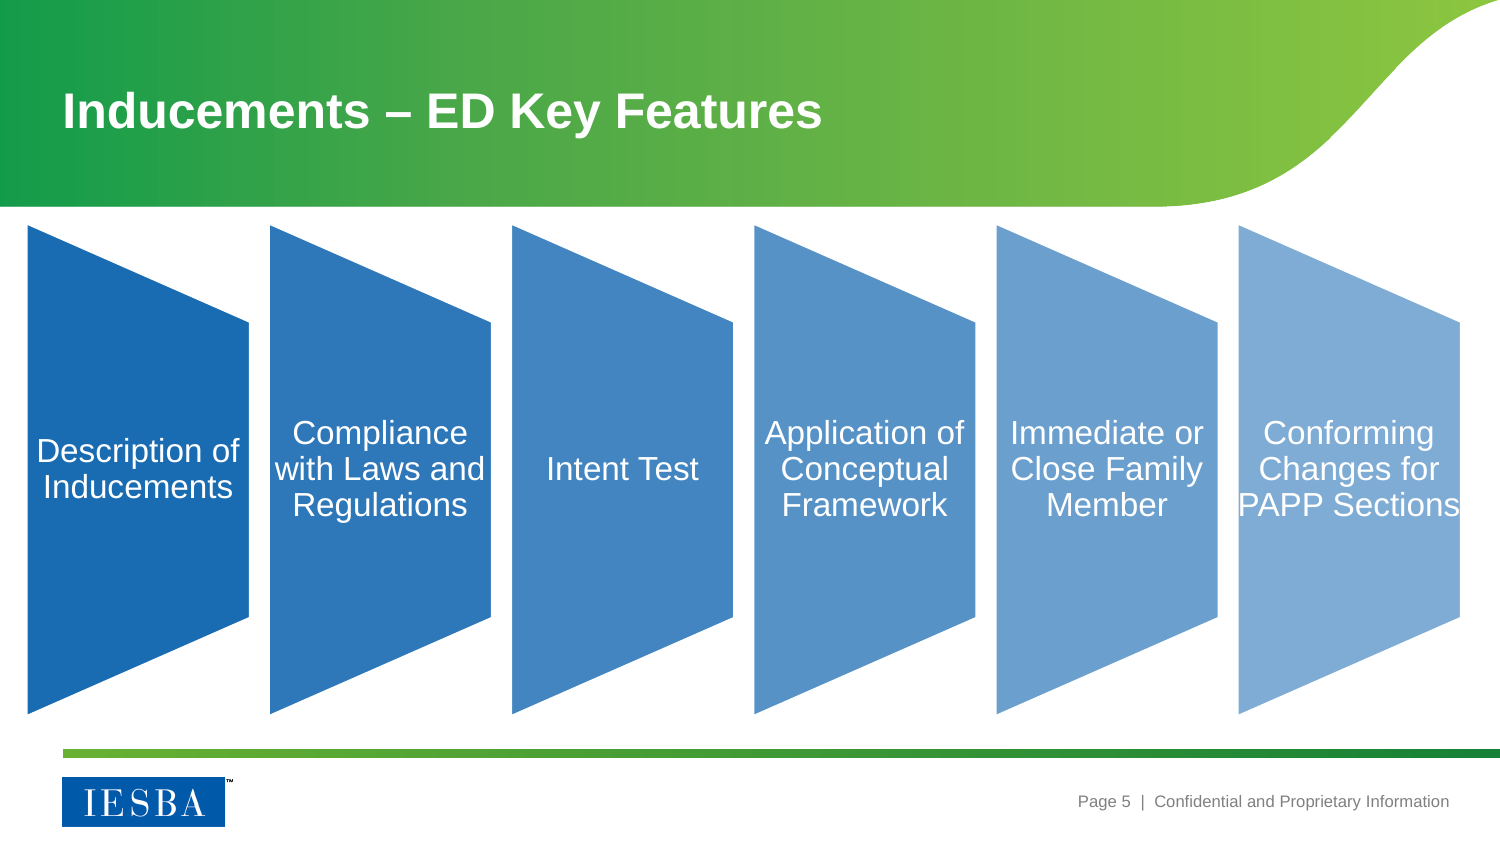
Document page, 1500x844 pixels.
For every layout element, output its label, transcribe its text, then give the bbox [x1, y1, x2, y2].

title Inducements – ED Key Features [62, 75, 1300, 142]
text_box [24, 221, 1463, 718]
picture [0, 0, 1500, 207]
picture [62, 777, 233, 827]
